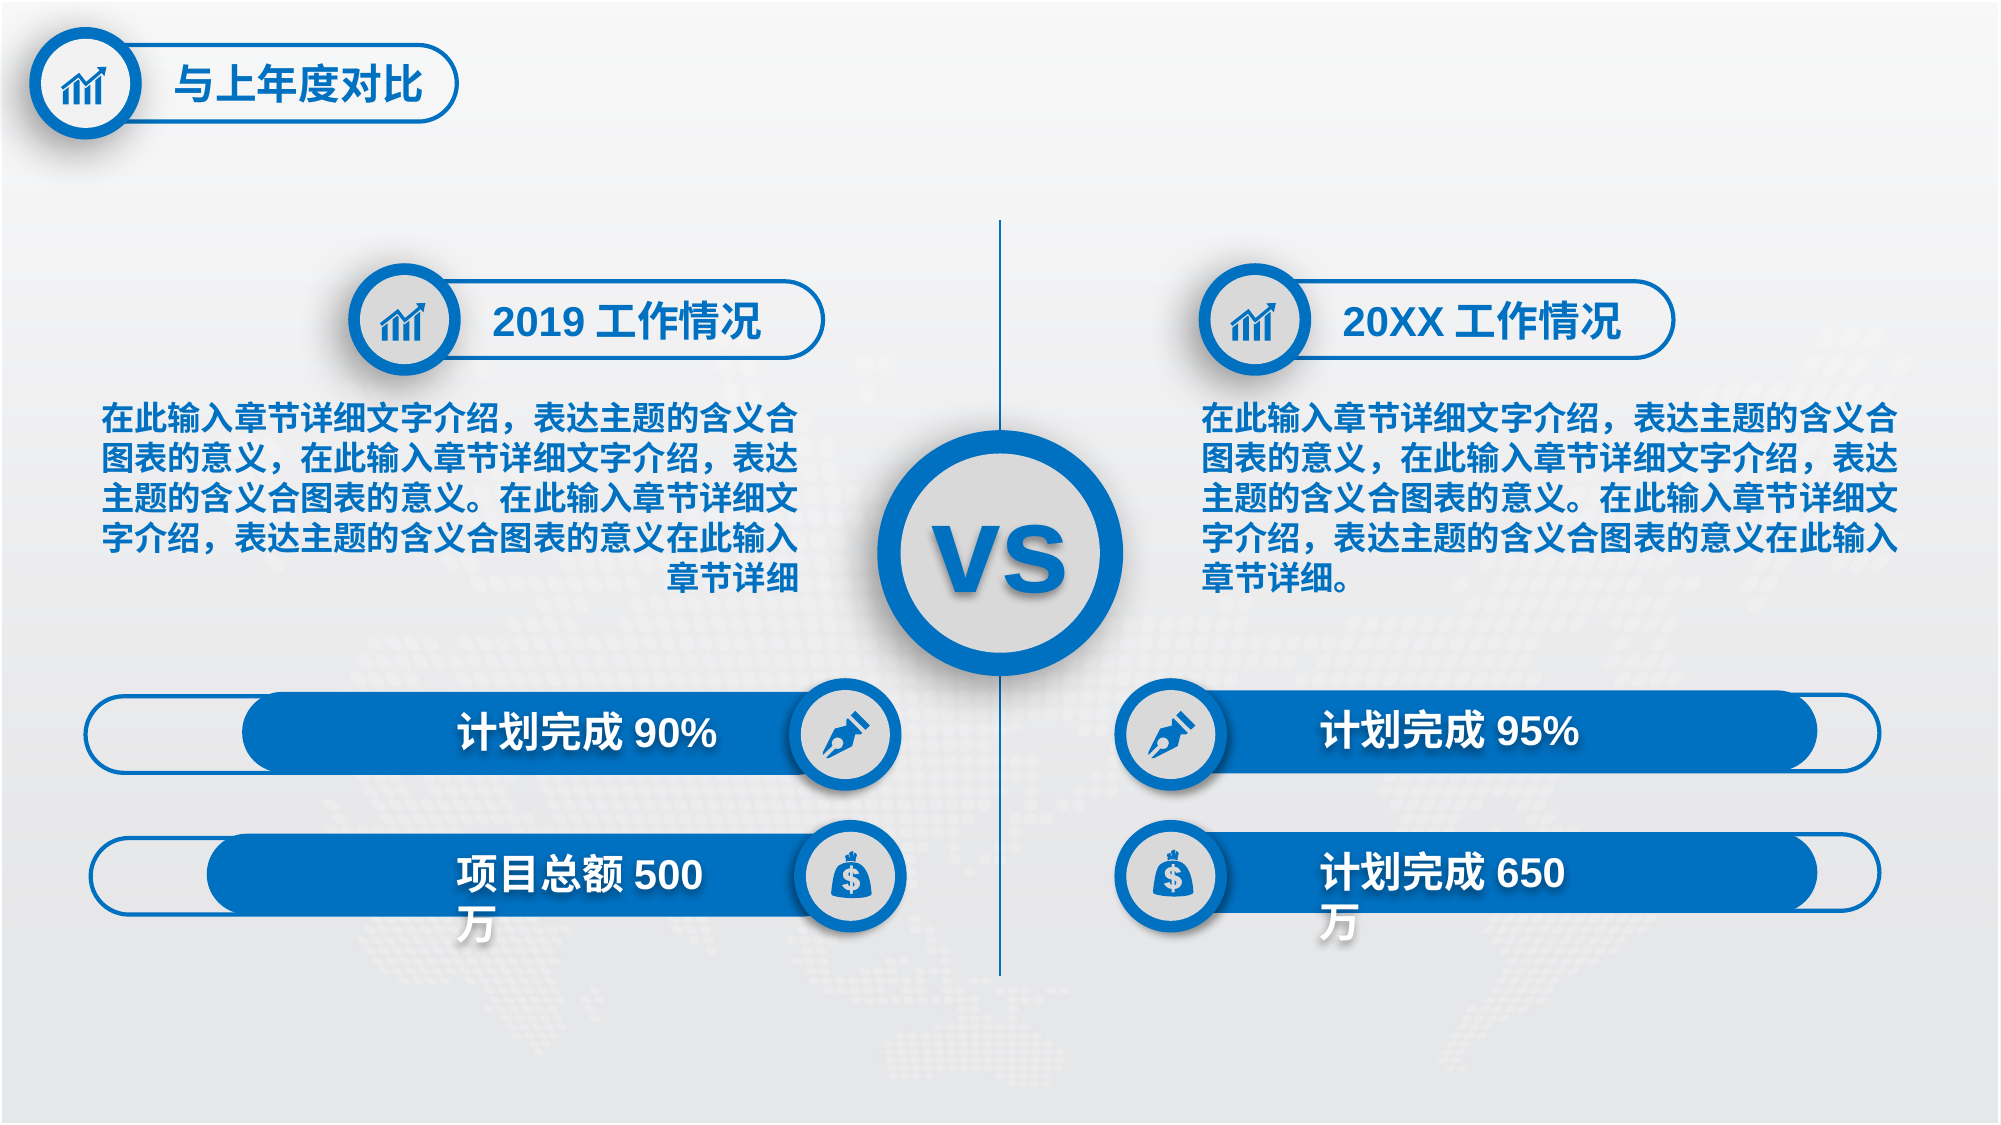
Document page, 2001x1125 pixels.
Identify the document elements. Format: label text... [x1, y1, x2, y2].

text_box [61, 69, 110, 105]
text_box 计划完成95% [1319, 704, 1603, 755]
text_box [1116, 822, 1225, 931]
text_box 项目总额500万 [456, 847, 741, 948]
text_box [1200, 265, 1310, 374]
text_box [1230, 692, 1882, 774]
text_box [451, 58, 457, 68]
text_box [1116, 680, 1225, 789]
text_box 在此输入章节详细文字介绍，表达主题的含义合图表的意义，在此输入章节详细文字介绍，表达主题的含义合图表的意义。在此输入章节详细文字介绍，表达主题的含义合图表的意义在此输入章节详细。 [1201, 397, 1922, 597]
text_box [350, 265, 459, 374]
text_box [796, 822, 905, 931]
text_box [791, 680, 900, 789]
text_box [1316, 279, 1676, 360]
text_box [1785, 832, 1882, 913]
text_box [83, 694, 786, 775]
text_box [1230, 832, 1818, 913]
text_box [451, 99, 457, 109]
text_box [879, 432, 1122, 674]
text_box [465, 279, 826, 360]
text_box [1230, 690, 1818, 772]
text_box 在此输入章节详细文字介绍，表达主题的含义合图表的意义，在此输入章节详细文字介绍，表达主题的含义合图表的意义。在此输入章节详细文字介绍，表达主题的含义合图表的意义在此输入章节详细 [78, 397, 800, 597]
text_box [31, 29, 140, 138]
text_box [242, 691, 786, 773]
text_box 此处添加文字做详细的阐述标题含义。 [2, 2, 1998, 1123]
text_box [206, 833, 791, 915]
text_box [146, 42, 459, 124]
text_box 计划完成90% [456, 705, 741, 756]
text_box 计划完成650万 [1319, 845, 1603, 946]
text_box [88, 835, 450, 917]
